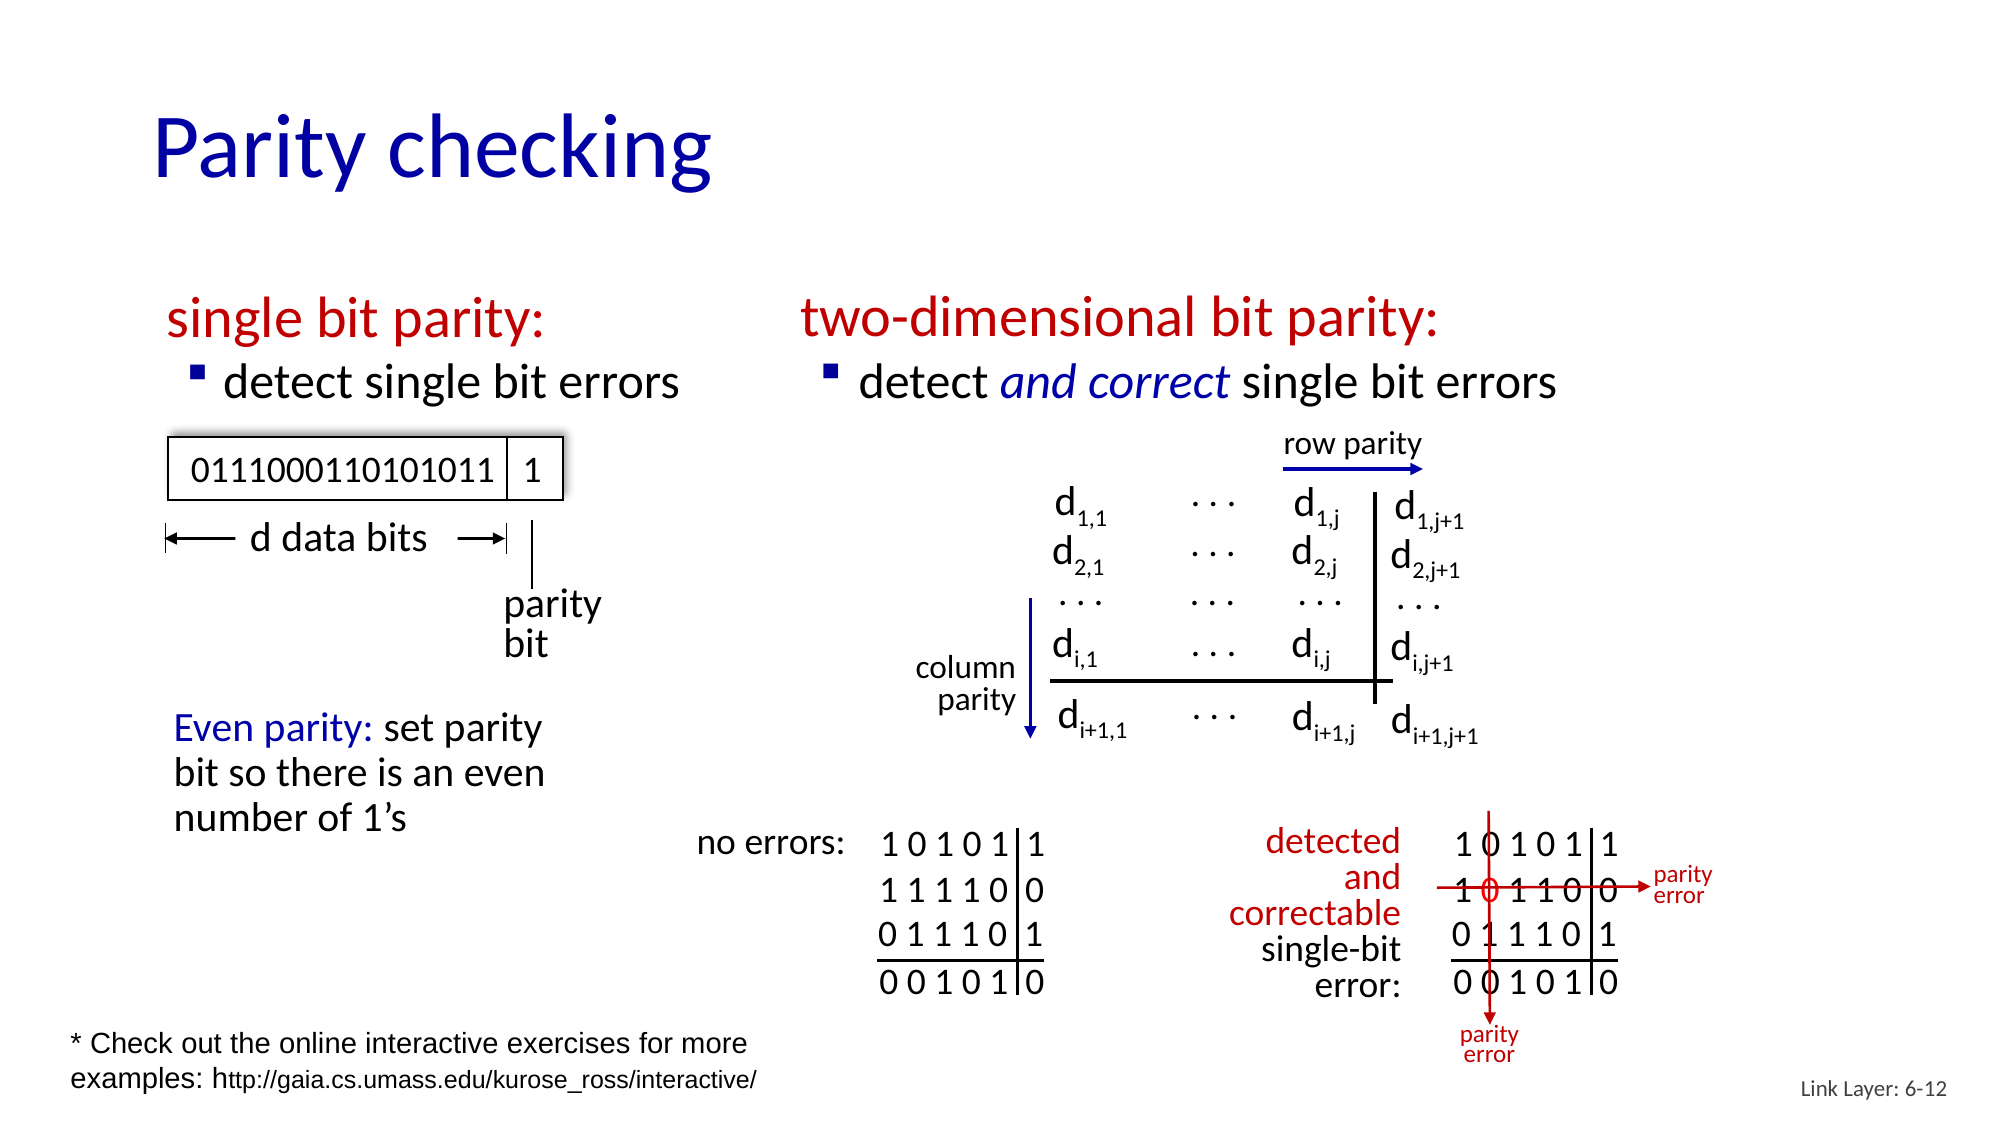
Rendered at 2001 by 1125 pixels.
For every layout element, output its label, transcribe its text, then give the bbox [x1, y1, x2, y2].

text_box two-dimensional bit parity: detect and correct single bit errors [785, 270, 1573, 416]
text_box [488, 437, 711, 676]
text_box Even parity: set parity bit so there is an even number of 1’s [158, 698, 607, 849]
text_box d data bits [235, 539, 458, 567]
text_box 0111000110101011 [175, 438, 488, 498]
text_box [167, 436, 564, 501]
text_box d data bits [235, 512, 458, 538]
title Parity checking [137, 74, 1863, 221]
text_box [680, 810, 1062, 1011]
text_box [1184, 810, 1729, 1077]
text_box single bit parity: detect single bit errors [152, 271, 705, 417]
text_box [899, 413, 1505, 751]
slide_number Link Layer: 6-12 [1512, 1056, 1963, 1117]
text_box * Check out the online interactive exercises for more examples: http://gaia.cs.umass.edu/kurose_ross/interactive/ [55, 1016, 796, 1102]
